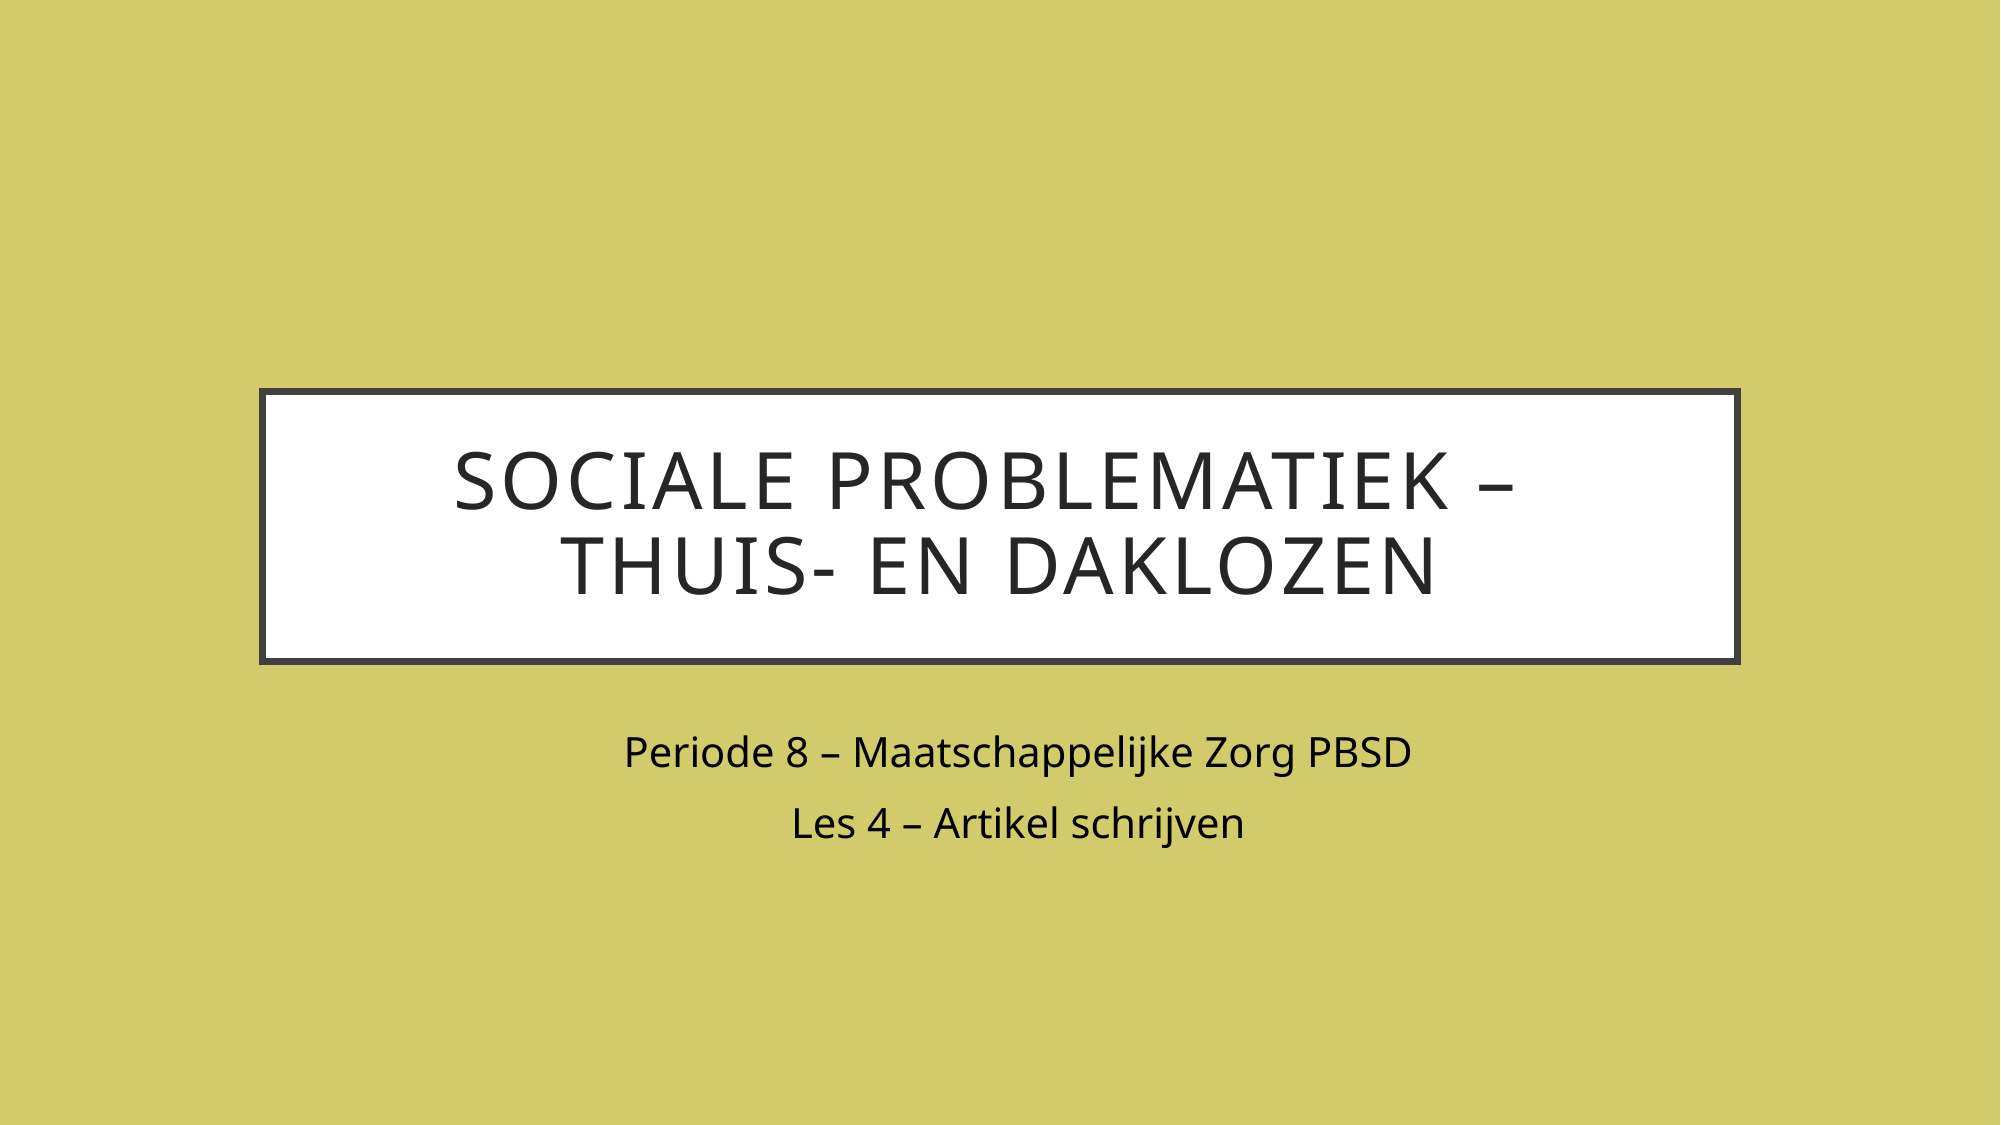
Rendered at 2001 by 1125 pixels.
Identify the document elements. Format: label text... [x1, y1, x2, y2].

title Sociale problematiek – thuis- en daklozen [259, 388, 1741, 665]
subtitle Periode 8 – Maatschappelijke Zorg PBSD Les 4 – Artikel schrijven [460, 718, 1577, 922]
